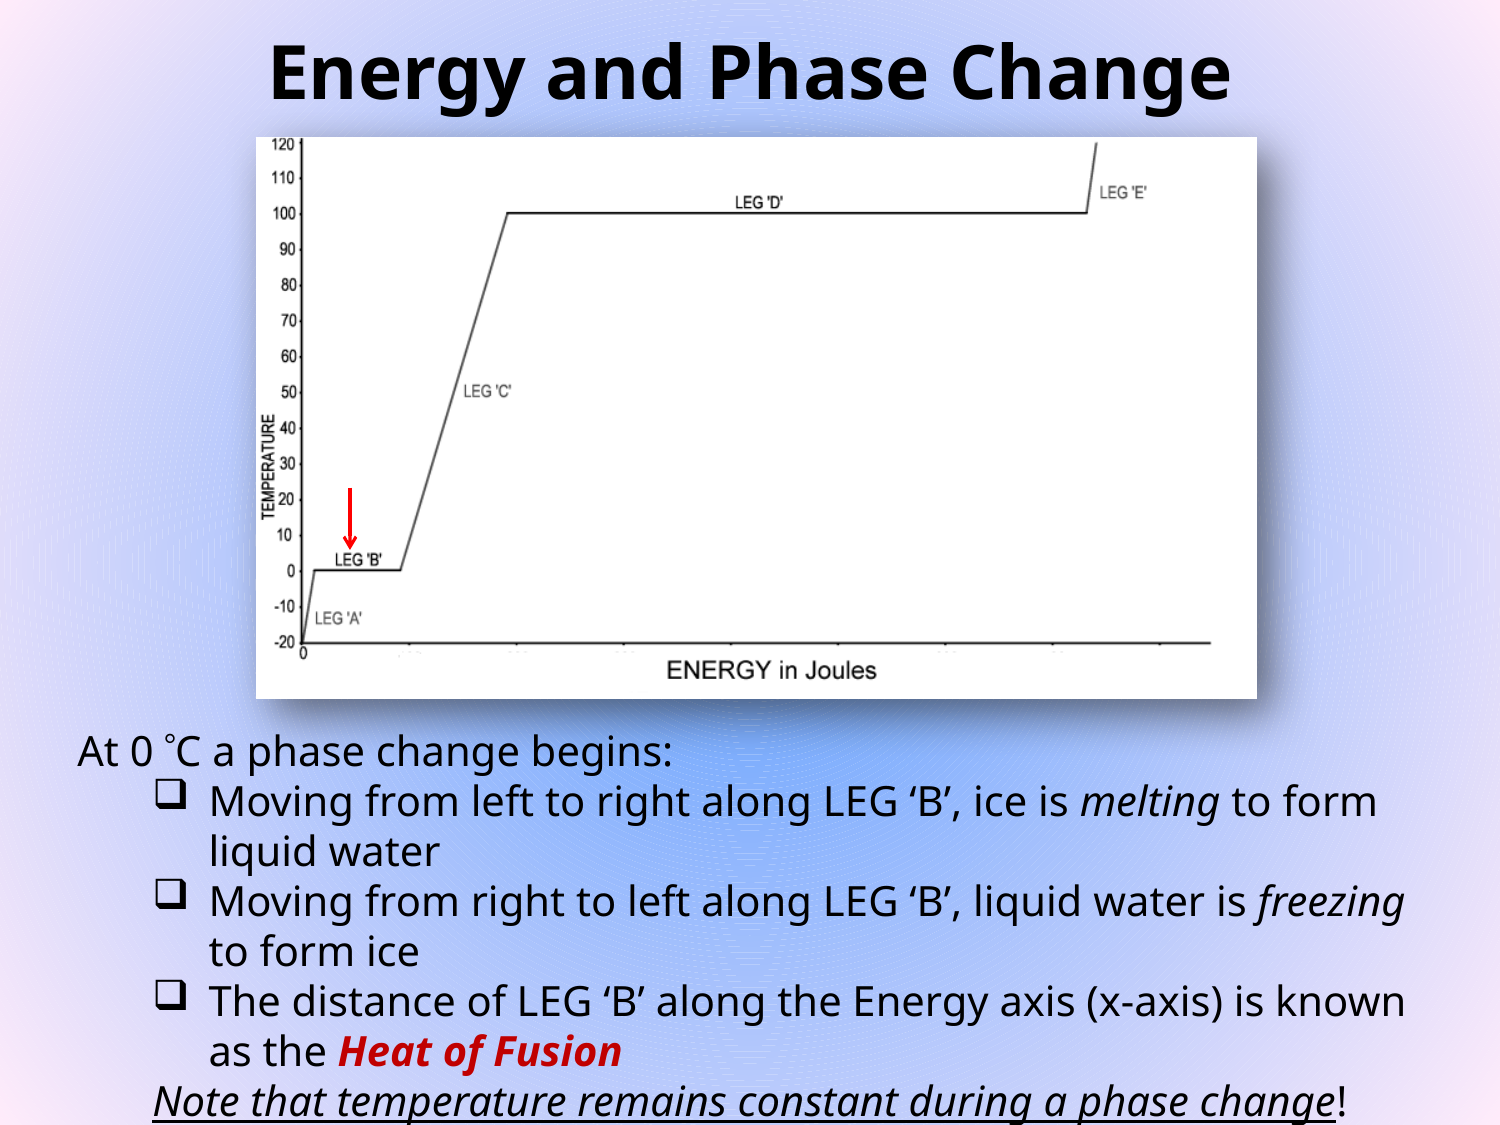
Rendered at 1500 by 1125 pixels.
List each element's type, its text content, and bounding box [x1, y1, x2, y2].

picture [255, 137, 1257, 699]
text_box At 0 C a phase change begins: Moving from left to right along LEG ‘B’, ice is melting to form liquid water Moving from right to left along LEG ‘B’, liquid water is freezing to form ice The distance of LEG ‘B’ along the Energy axis (x-axis) is known as the Heat of Fusion Note that temperature remains constant during a phase change! [62, 717, 1450, 1125]
title Energy and Phase Change [112, 1, 1388, 138]
